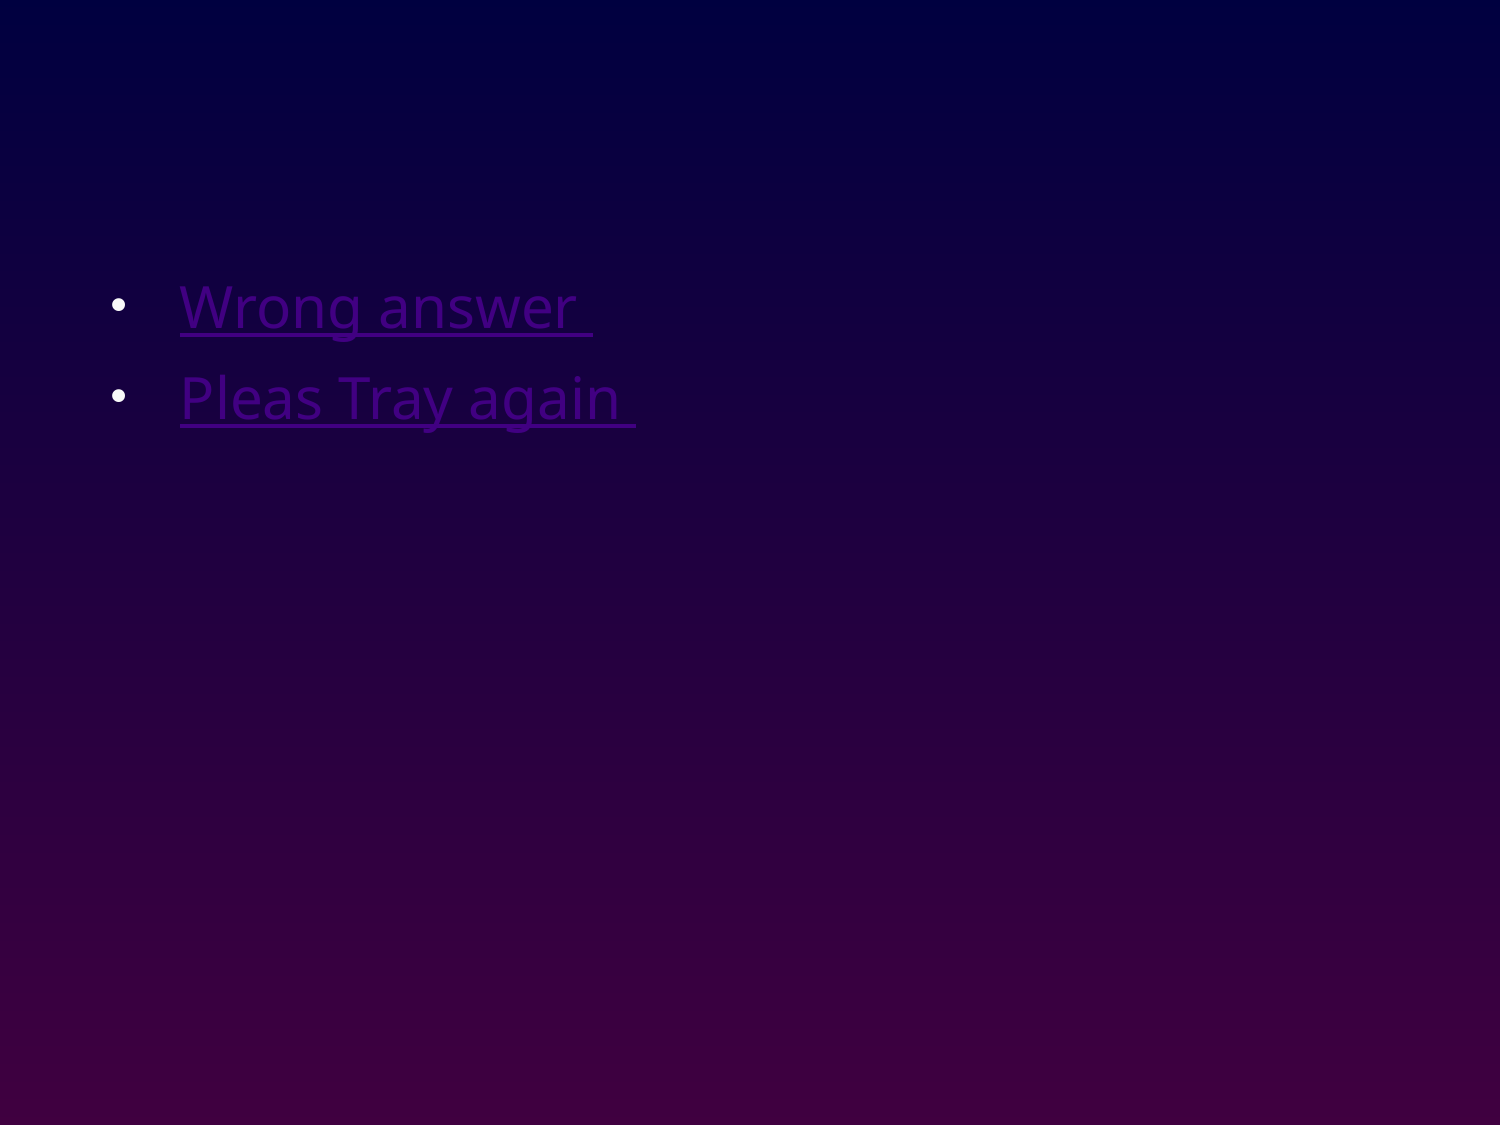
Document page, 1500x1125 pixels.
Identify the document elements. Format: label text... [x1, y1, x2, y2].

list Wrong answer Pleas Tray again [75, 262, 1425, 1035]
